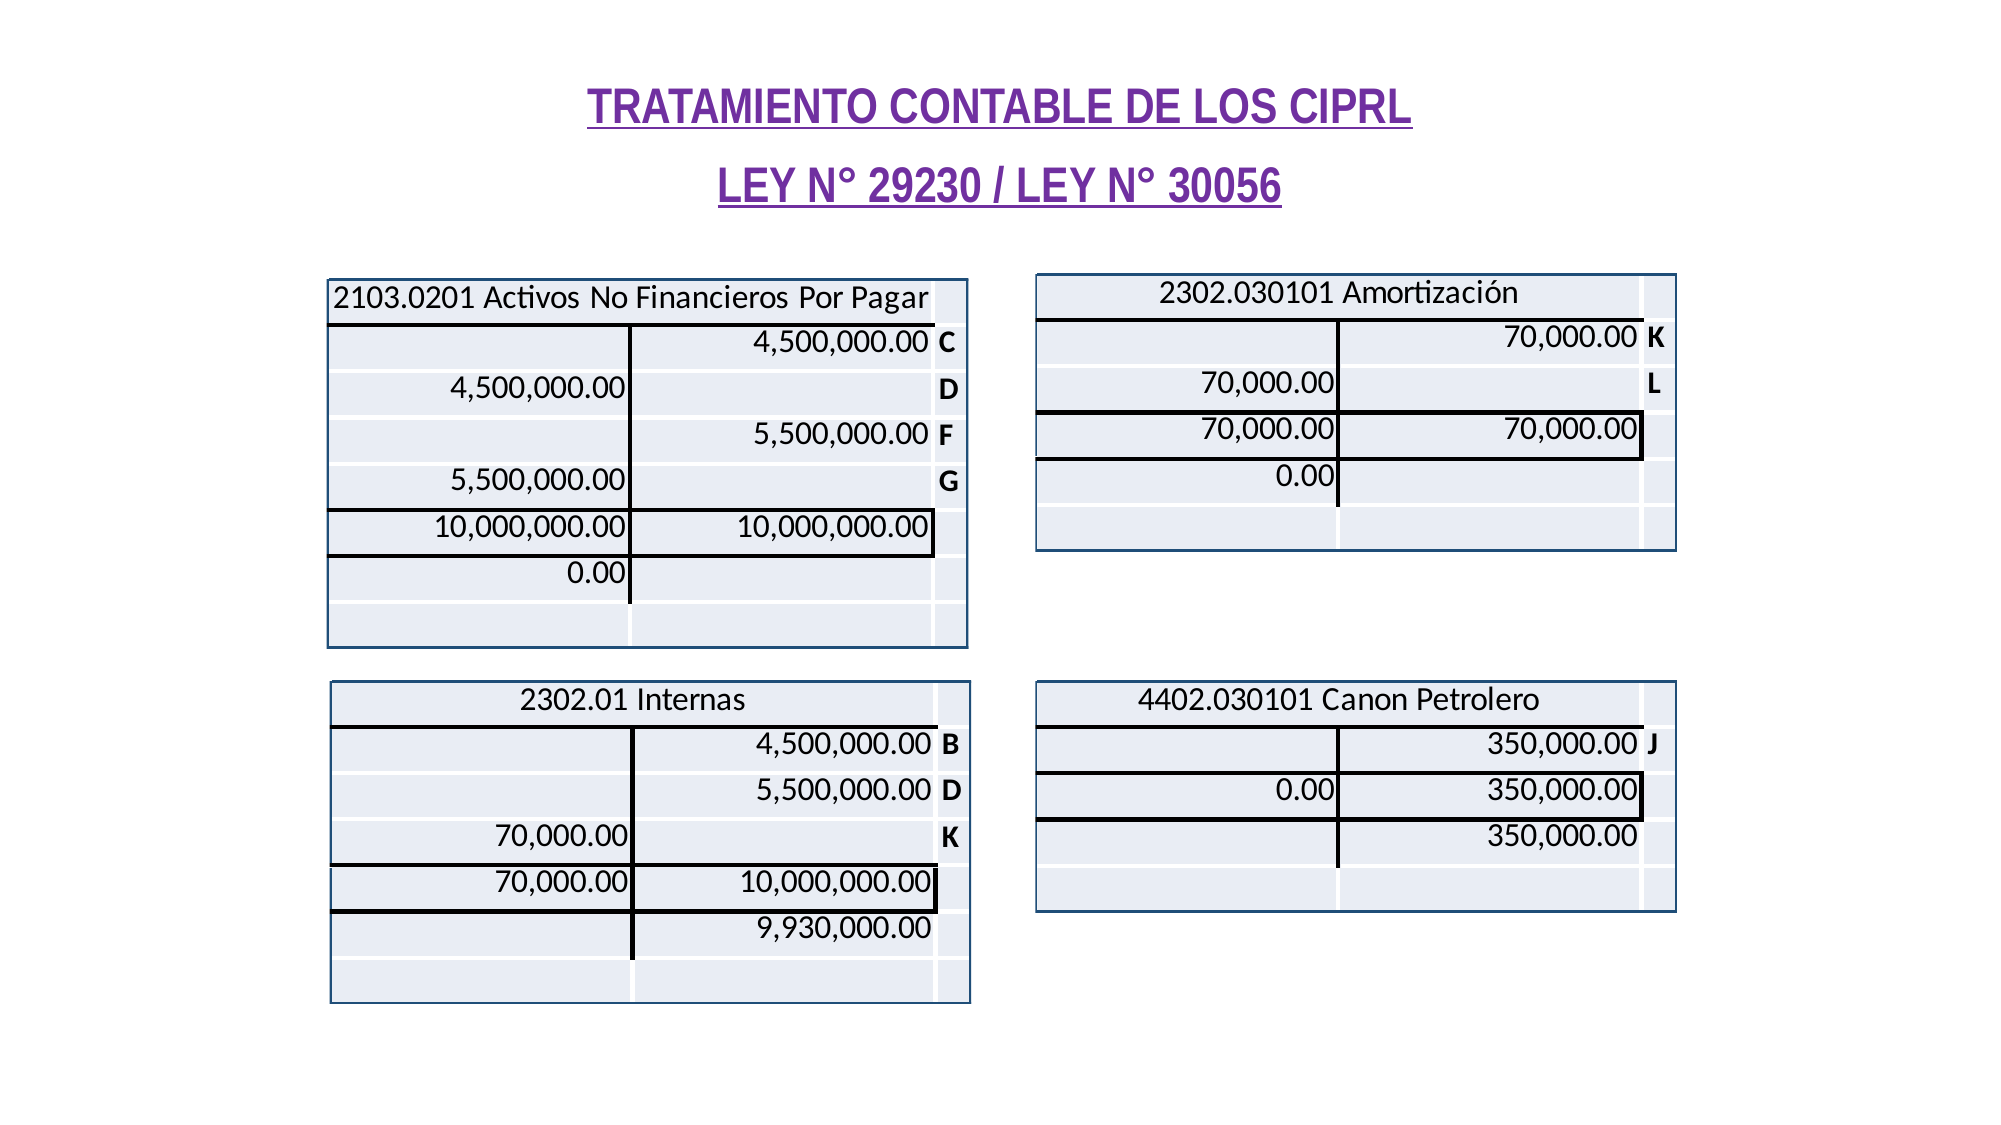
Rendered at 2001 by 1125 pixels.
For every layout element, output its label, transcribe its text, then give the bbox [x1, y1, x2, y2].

picture [329, 680, 974, 1007]
picture [326, 278, 971, 651]
picture [1035, 680, 1680, 915]
picture [1035, 273, 1680, 554]
text_box TRATAMIENTO CONTABLE DE LOS CIPRL LEY N° 29230 / LEY N° 30056 [409, 66, 1591, 220]
